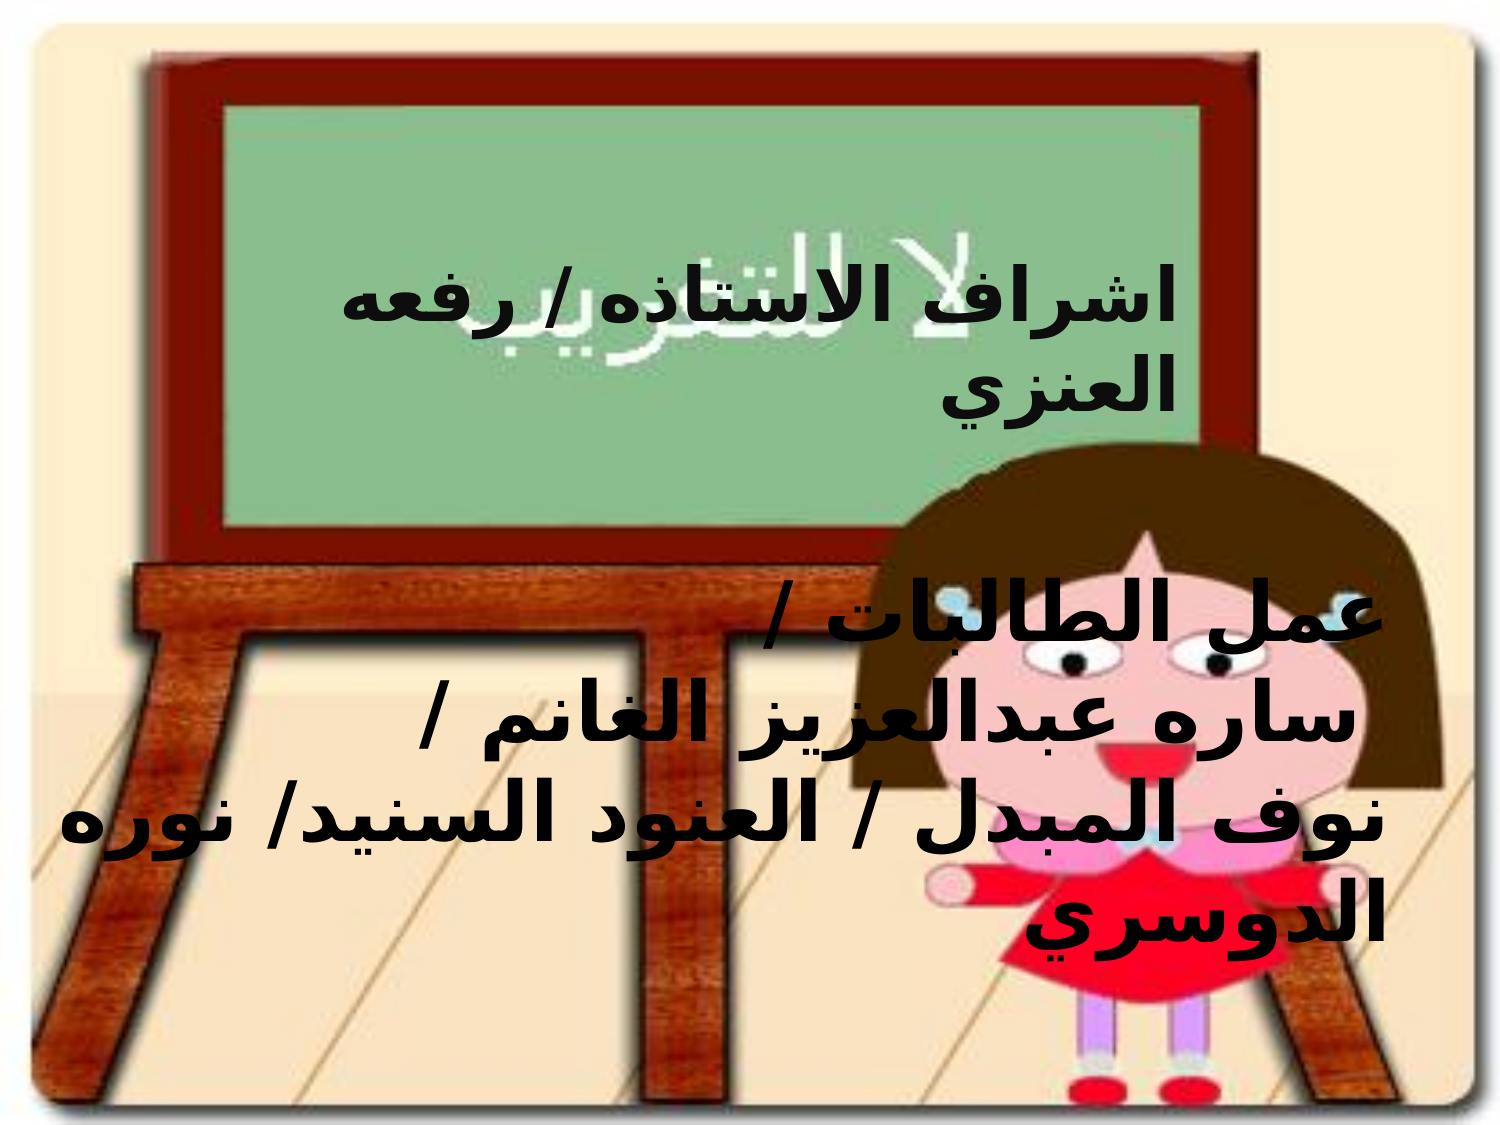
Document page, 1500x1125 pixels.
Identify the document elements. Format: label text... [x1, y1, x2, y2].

picture [0, 0, 1500, 1125]
list اشراف الاستاذه / رفعه العنزي [117, 70, 1196, 434]
title عمل الطالبات / ساره عبدالعزيز الغانم / نوف المبدل / العنود السنيد/ نوره الدوسري [0, 550, 1407, 1020]
